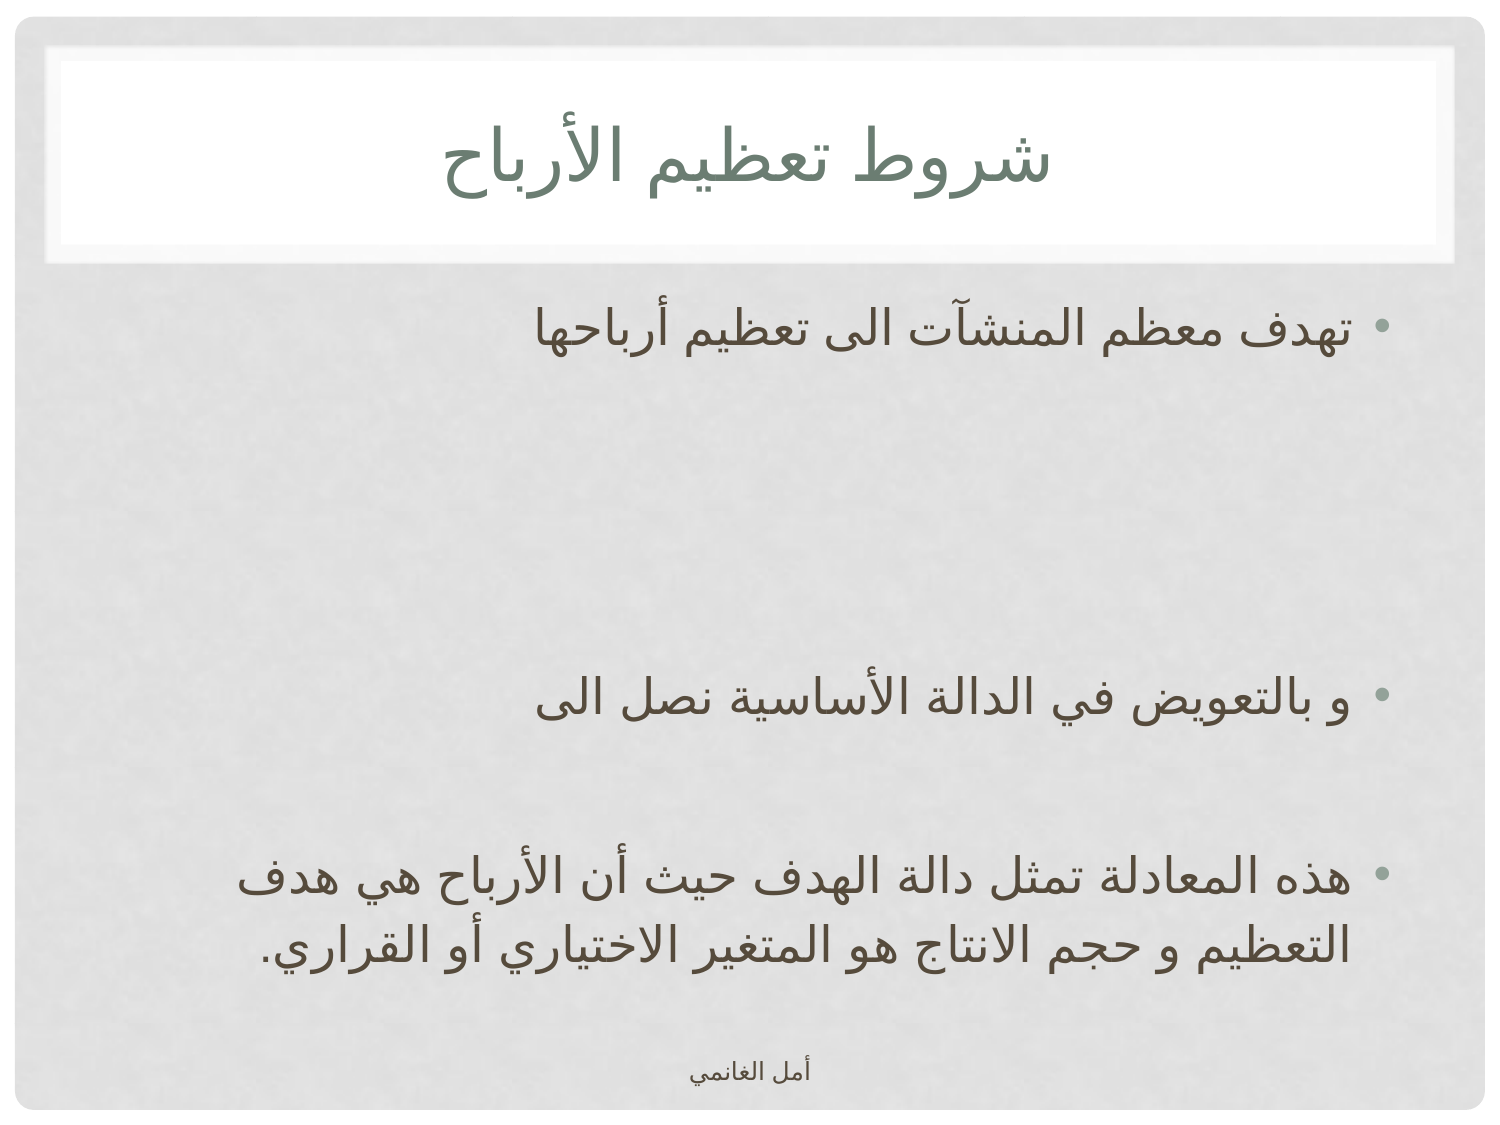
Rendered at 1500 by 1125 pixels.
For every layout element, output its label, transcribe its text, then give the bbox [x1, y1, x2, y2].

title شروط تعظيم الأرباح [69, 66, 1425, 238]
footer أمل الغانمي [512, 1042, 988, 1103]
